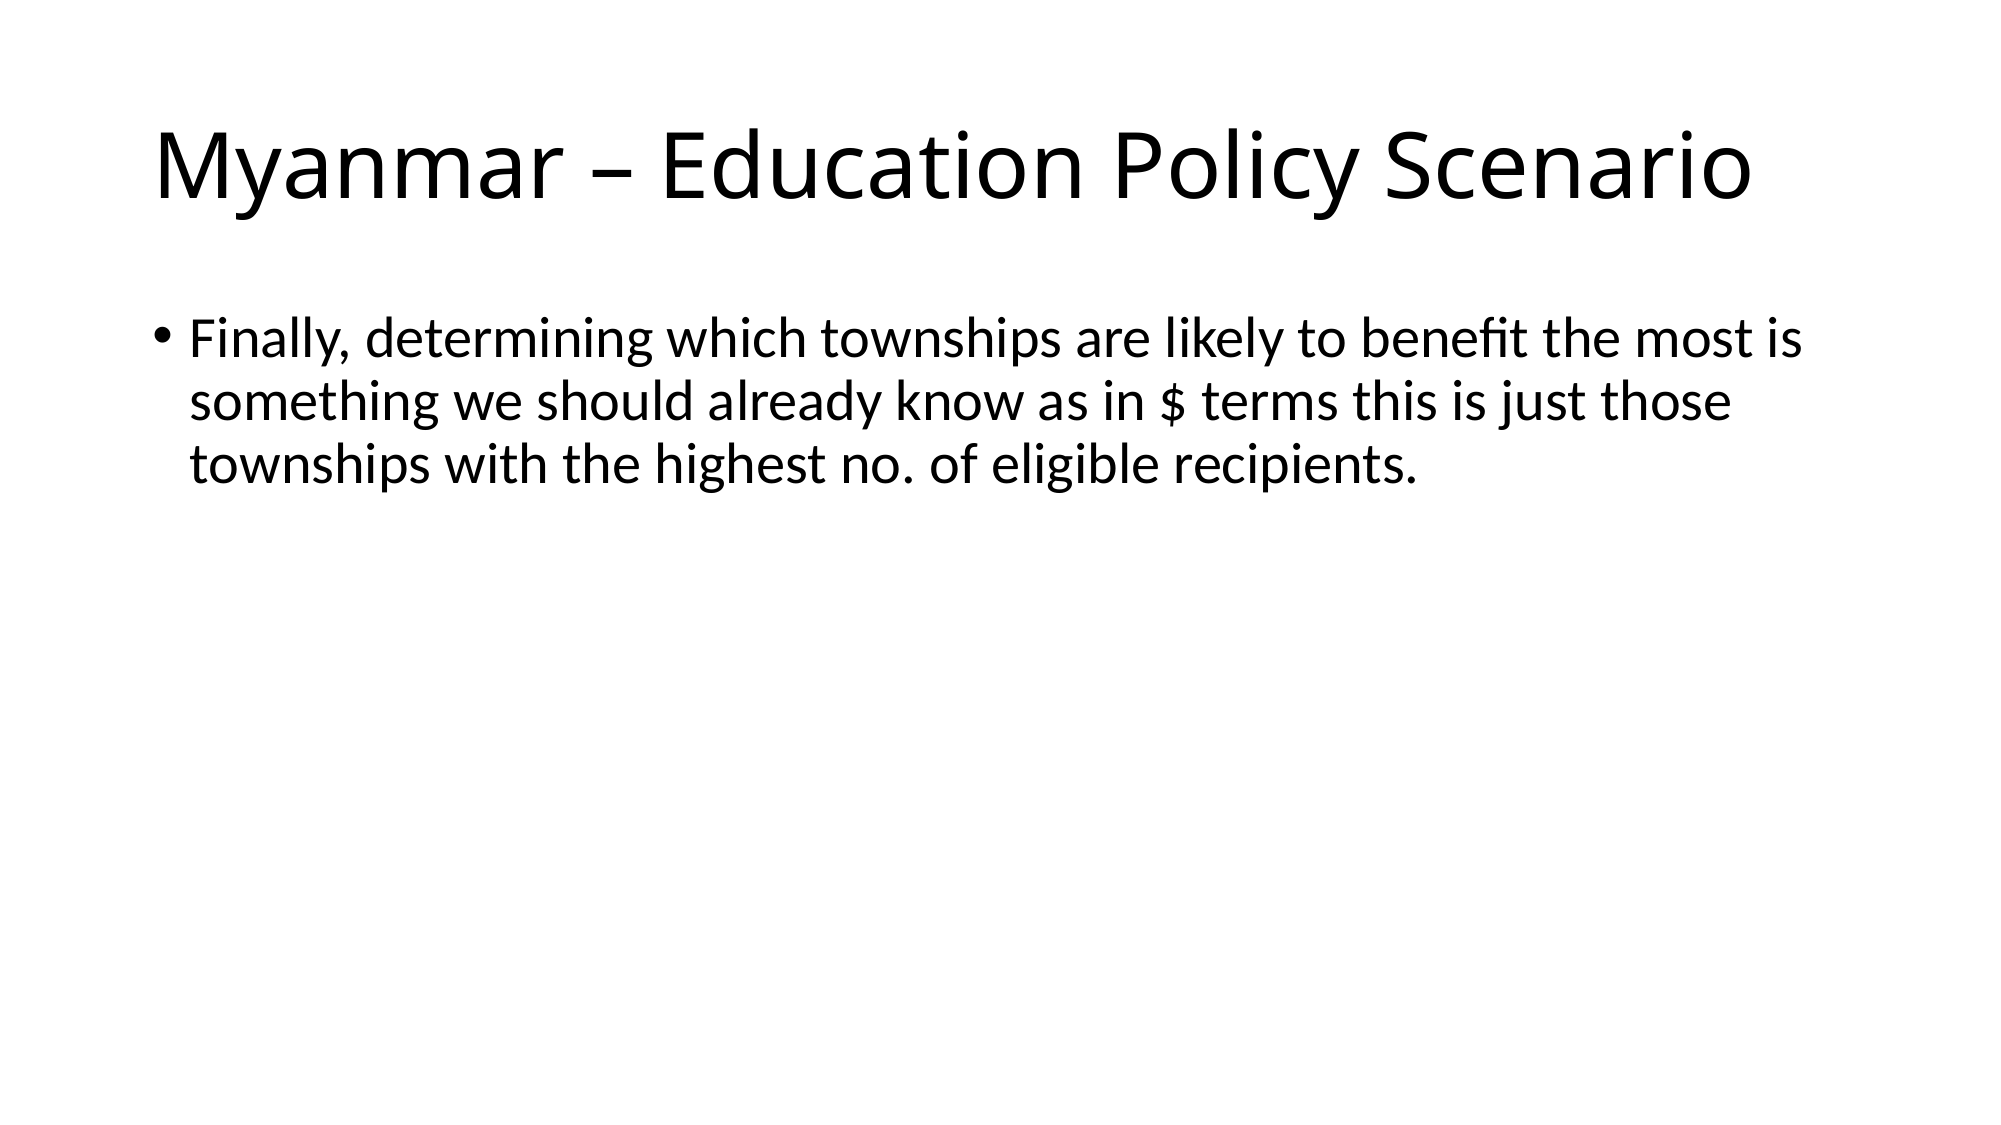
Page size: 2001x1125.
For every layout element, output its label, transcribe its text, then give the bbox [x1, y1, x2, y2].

list Finally, determining which townships are likely to benefit the most is something we should already know as in $ terms this is just those townships with the highest no. of eligible recipients. [137, 299, 1863, 1014]
title Myanmar – Education Policy Scenario [137, 59, 1863, 278]
